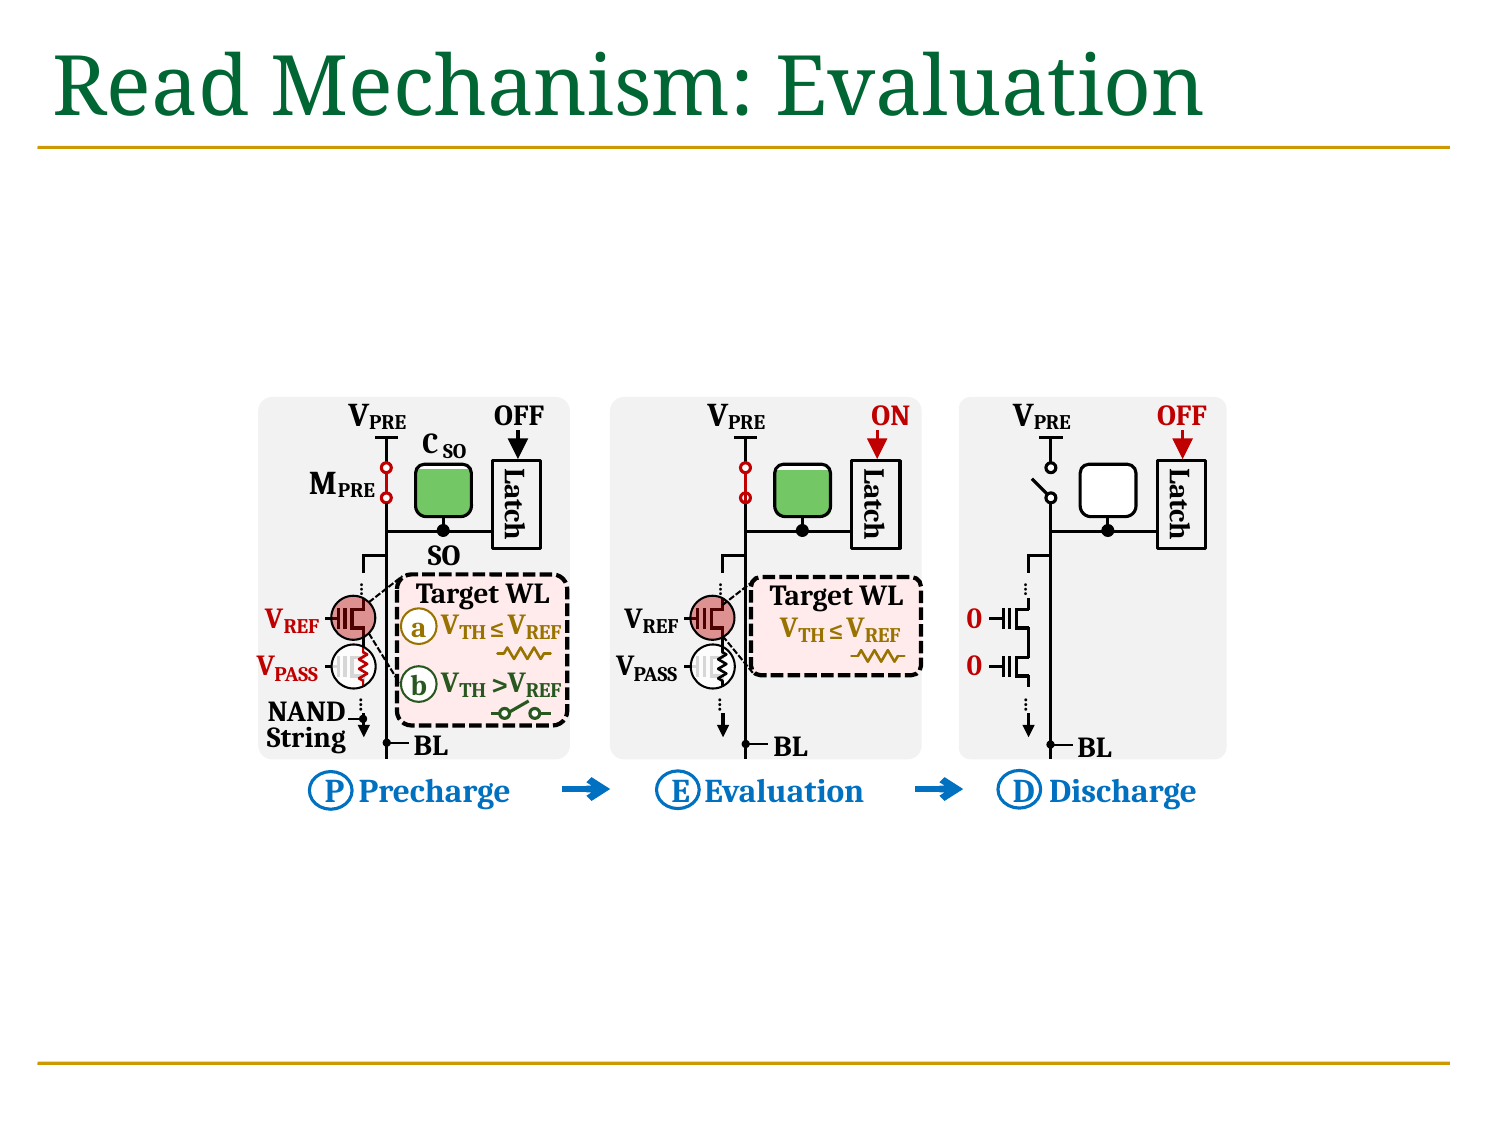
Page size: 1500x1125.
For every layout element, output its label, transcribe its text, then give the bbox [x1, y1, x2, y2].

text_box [722, 635, 754, 674]
list [24, 159, 1476, 858]
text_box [851, 655, 905, 662]
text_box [722, 578, 757, 606]
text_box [235, 392, 1259, 810]
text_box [758, 599, 914, 648]
title Read Mechanism: Evaluation [37, 24, 1450, 159]
